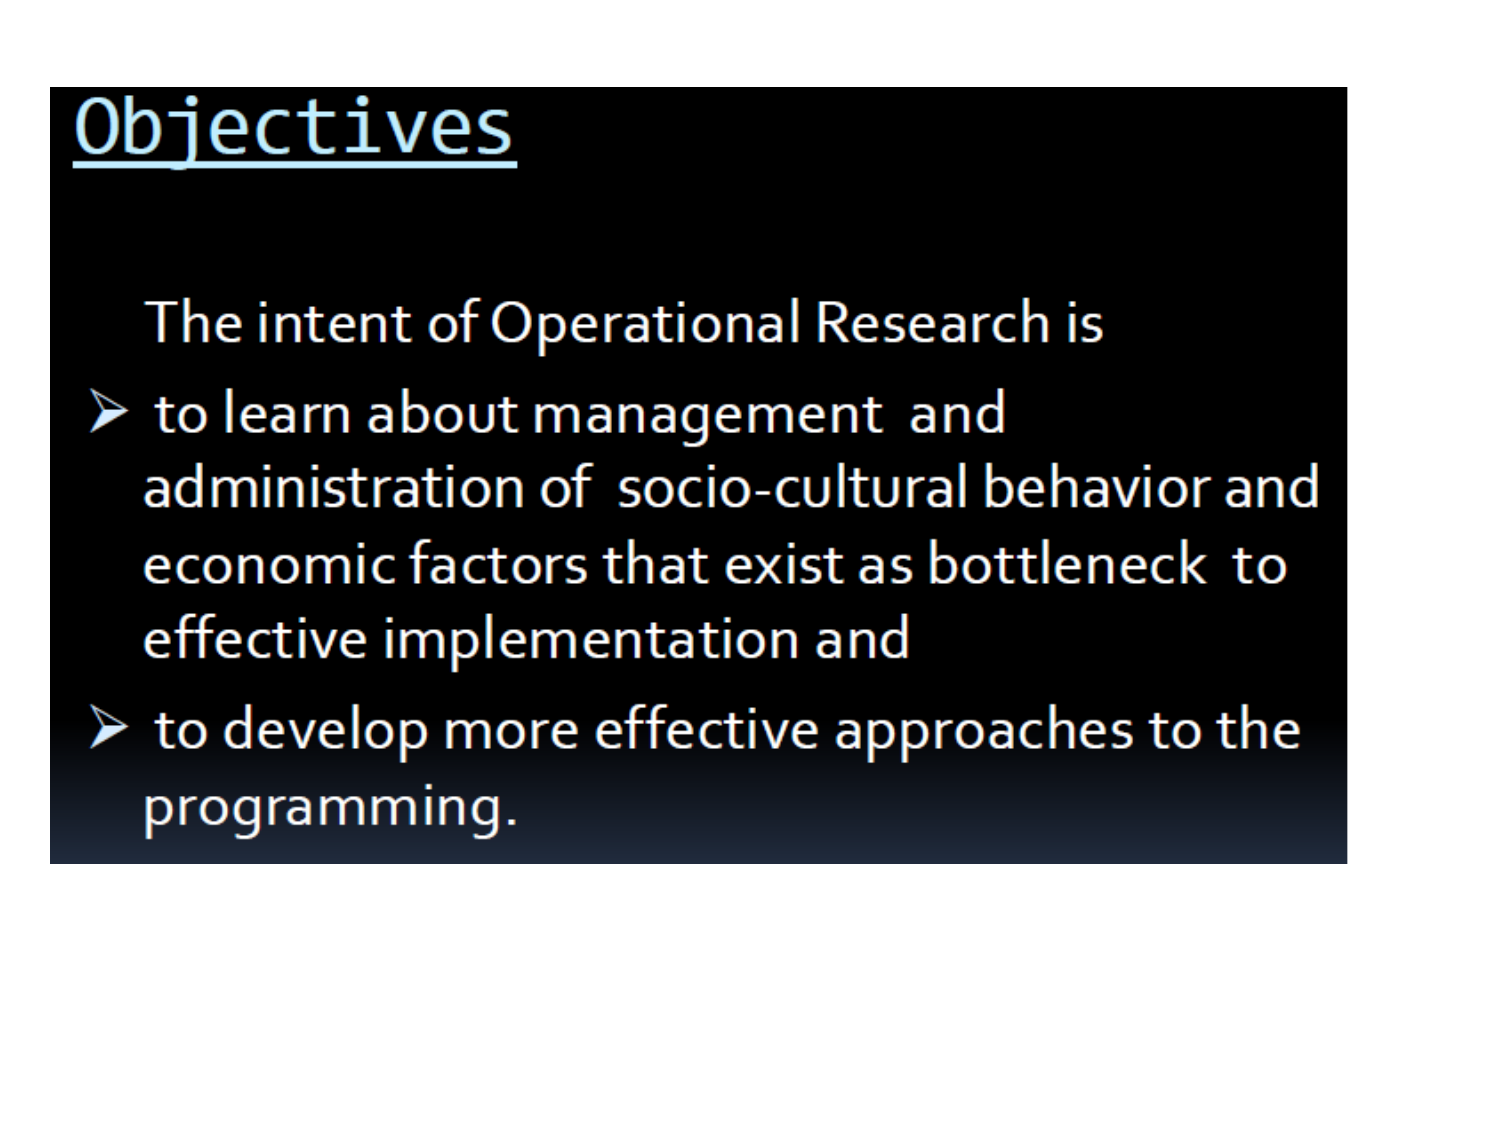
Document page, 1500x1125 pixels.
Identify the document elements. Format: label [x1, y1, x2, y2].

picture [49, 87, 1348, 865]
